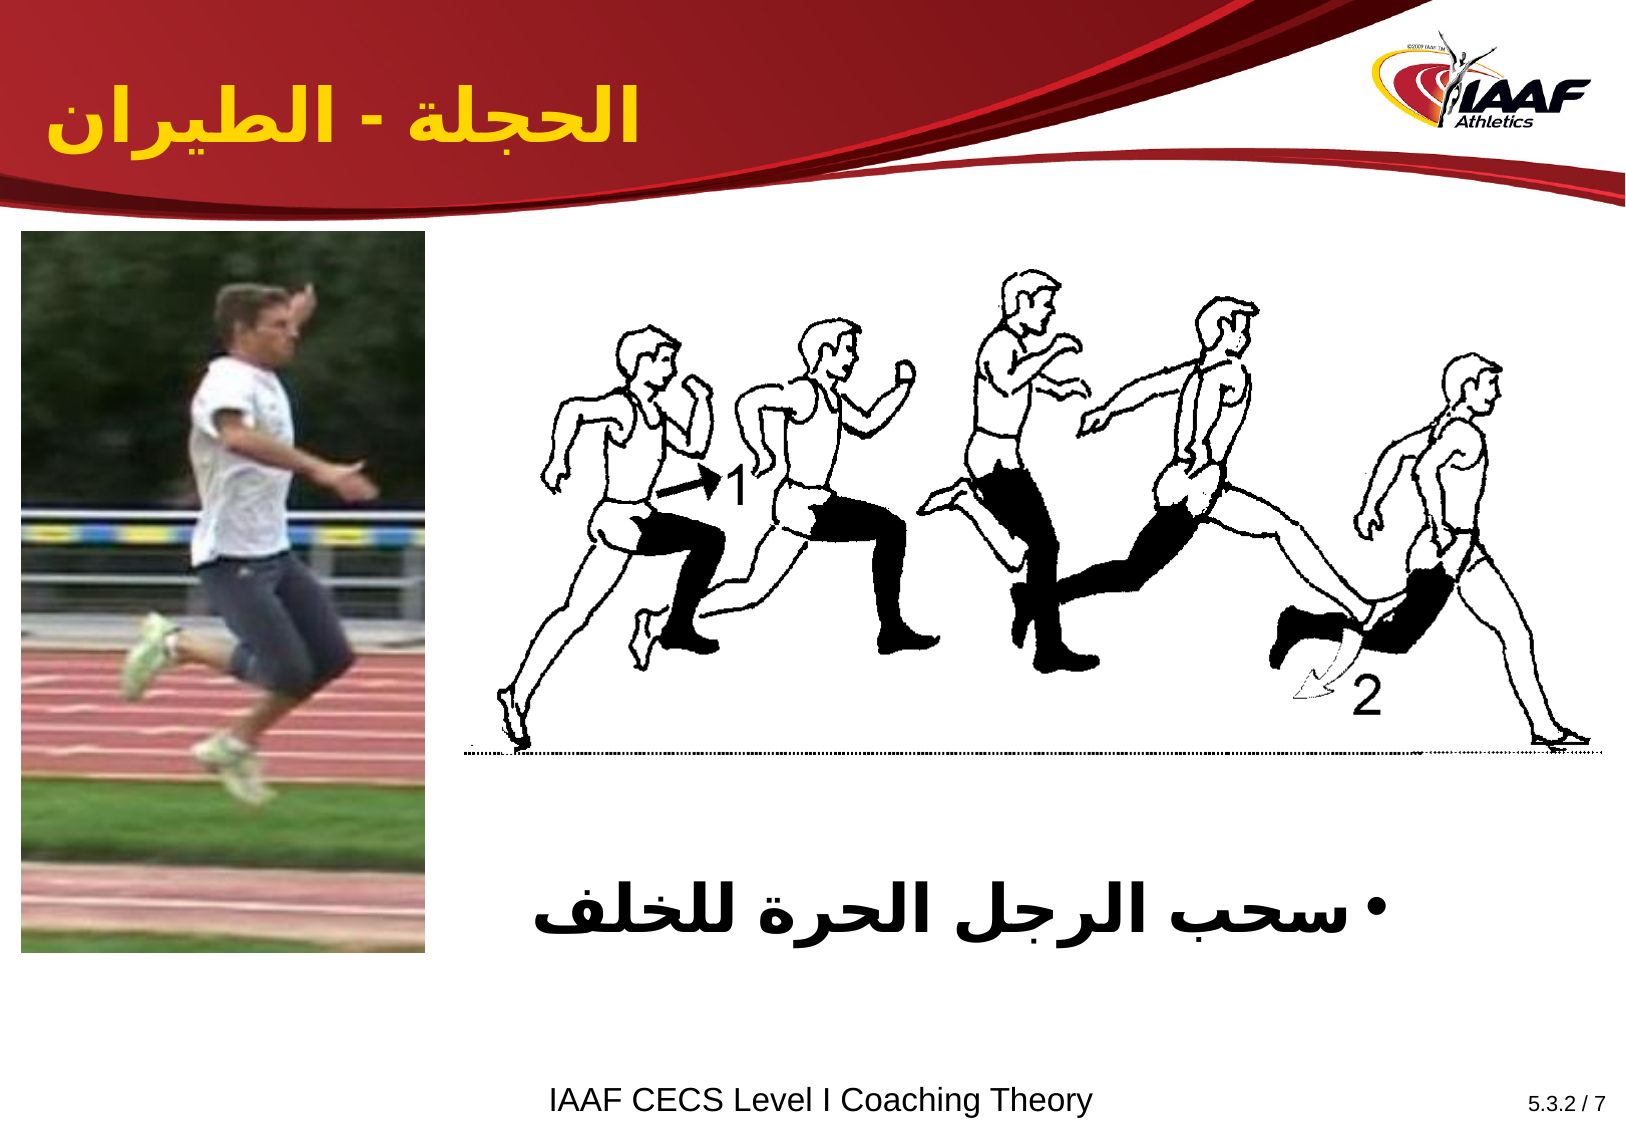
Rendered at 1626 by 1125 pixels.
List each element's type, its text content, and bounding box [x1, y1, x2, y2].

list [462, 256, 1603, 766]
picture [0, 0, 1626, 1125]
text_box IAAF CECS Level I Coaching Theory [466, 1071, 1177, 1100]
text_box 5.3.2 / 7 [1509, 1082, 1625, 1124]
title الحجلة - الطيران [44, 67, 1451, 172]
text_box سحب الرجل الحرة للخلف [434, 858, 1486, 953]
